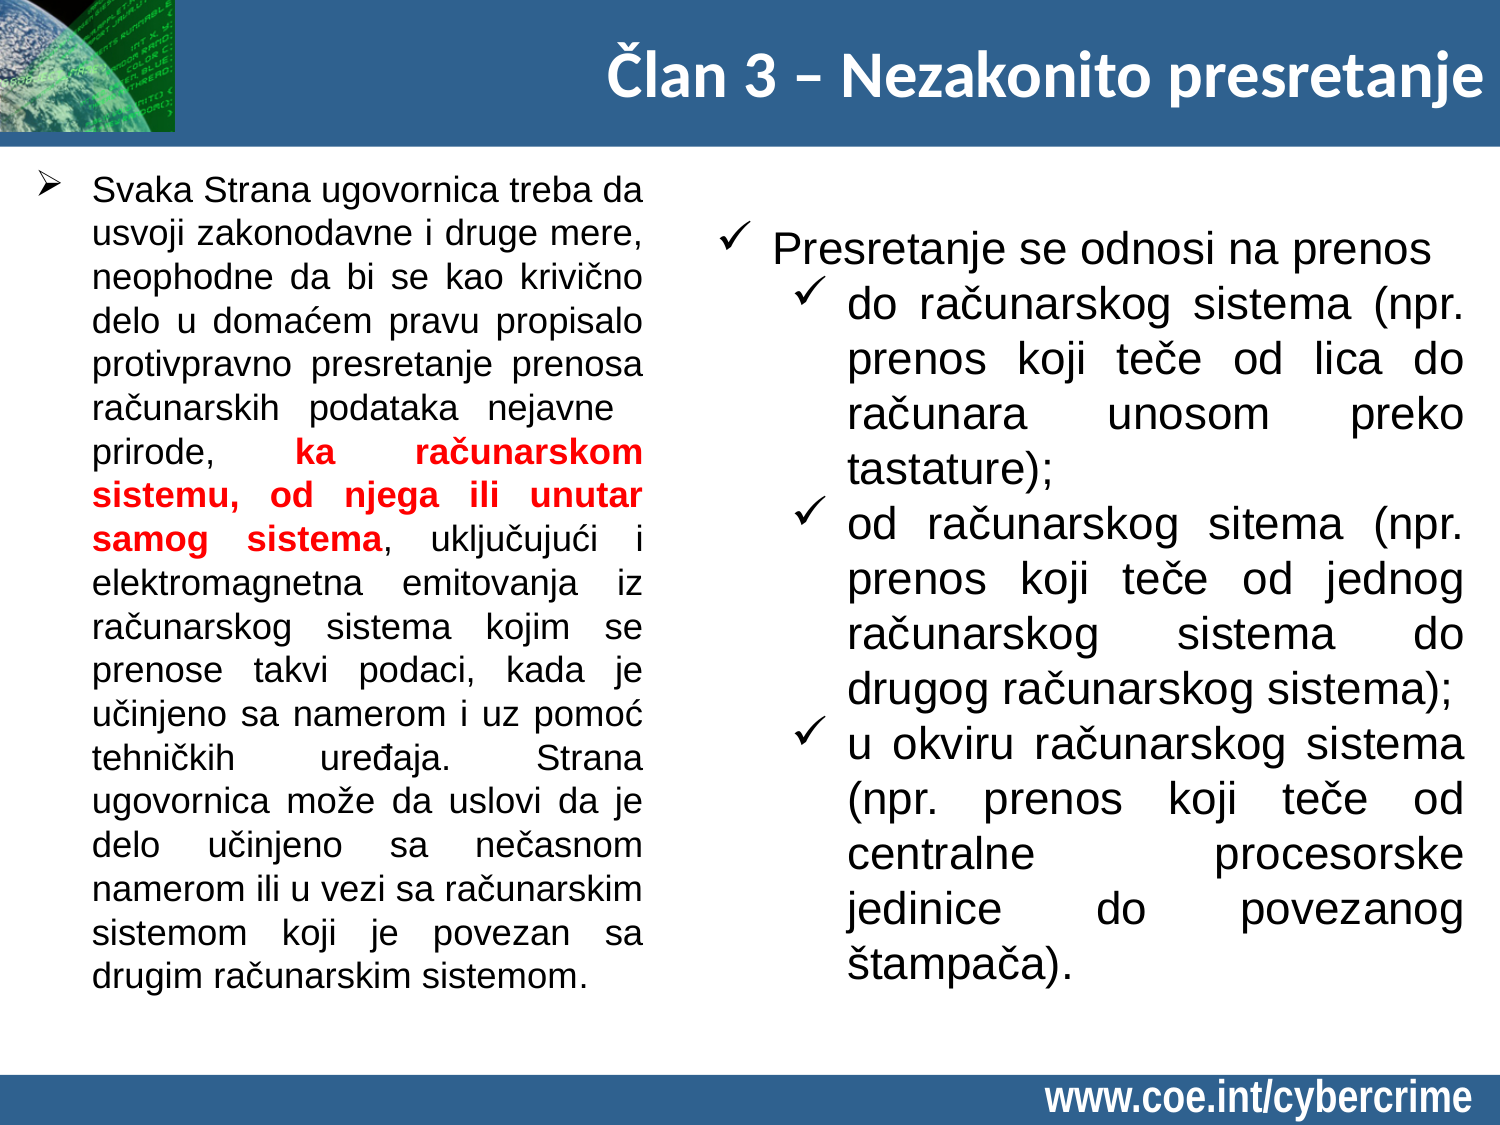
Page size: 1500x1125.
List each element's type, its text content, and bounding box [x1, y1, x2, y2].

text_box Član 3 – Nezakonito presretanje [0, 0, 1500, 149]
text_box Presretanje se odnosi na prenos do računarskog sistema (npr. prenos koji teče od lica do računara unosom preko tastature); od računarskog sitema (npr. prenos koji teče od jednog računarskog sistema do drugog računarskog sistema); u okviru računarskog sistema (npr. prenos koji teče od centralne procesorske jedinice do povezanog štampača). [701, 211, 1480, 996]
text_box www.coe.int/cybercrime [1030, 1059, 1500, 1125]
text_box Svaka Strana ugovornica treba da usvoji zakonodavne i druge mere, neophodne da bi se kao krivično delo u domaćem pravu propisalo protivpravno presretanje prenosa računarskih podataka nejavne prirode, ka računarskom sistemu, od njega ili unutar samog sistema, uključujući i elektromagnetna emitovanja iz računarskog sistema kojim se prenose takvi podaci, kada je učinjeno sa namerom i uz pomoć tehničkih uređaja. Strana ugovornica može da uslovi da je delo učinjeno sa nečasnom namerom ili u vezi sa računarskim sistemom koji je povezan sa drugim računarskim sistemom. [20, 158, 659, 1004]
picture [0, 0, 175, 132]
text_box [0, 1073, 1030, 1125]
